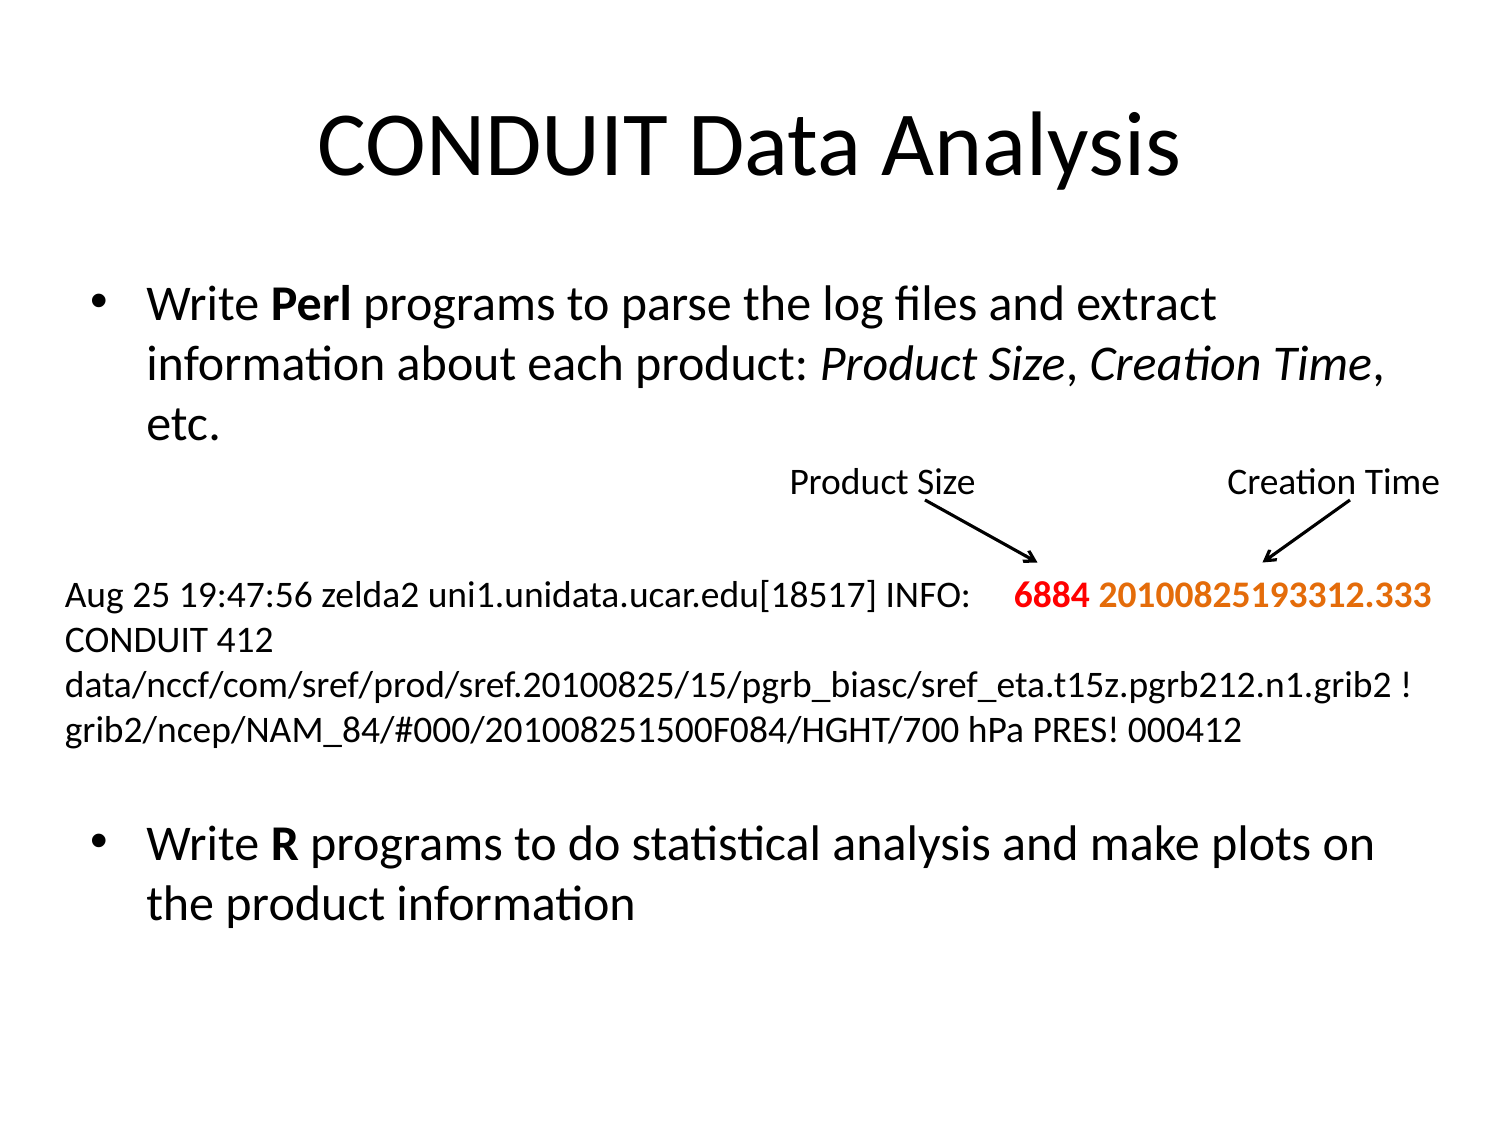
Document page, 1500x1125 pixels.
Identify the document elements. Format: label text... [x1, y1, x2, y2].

list Write Perl programs to parse the log files and extract information about each product: Product Size, Creation Time, etc. Write R programs to do statistical analysis and make plots on the product information [75, 758, 1425, 1005]
text_box Aug 25 19:47:56 zelda2 uni1.unidata.ucar.edu[18517] INFO: 6884 20100825193312.333 CONDUIT 412 data/nccf/com/sref/prod/sref.20100825/15/pgrb_biasc/sref_eta.t15z.pgrb212.n1.grib2 !grib2/ncep/NAM_84/#000/201008251500F084/HGHT/700 hPa PRES! 000412 [49, 562, 1475, 758]
list Write Perl programs to parse the log files and extract information about each product: Product Size, Creation Time, etc. Write R programs to do statistical analysis and make plots on the product information [75, 262, 1425, 562]
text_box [924, 499, 1038, 563]
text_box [1262, 499, 1351, 563]
text_box Creation Time [1212, 449, 1463, 510]
text_box Product Size [774, 449, 1000, 510]
title CONDUIT Data Analysis [75, 45, 1425, 233]
